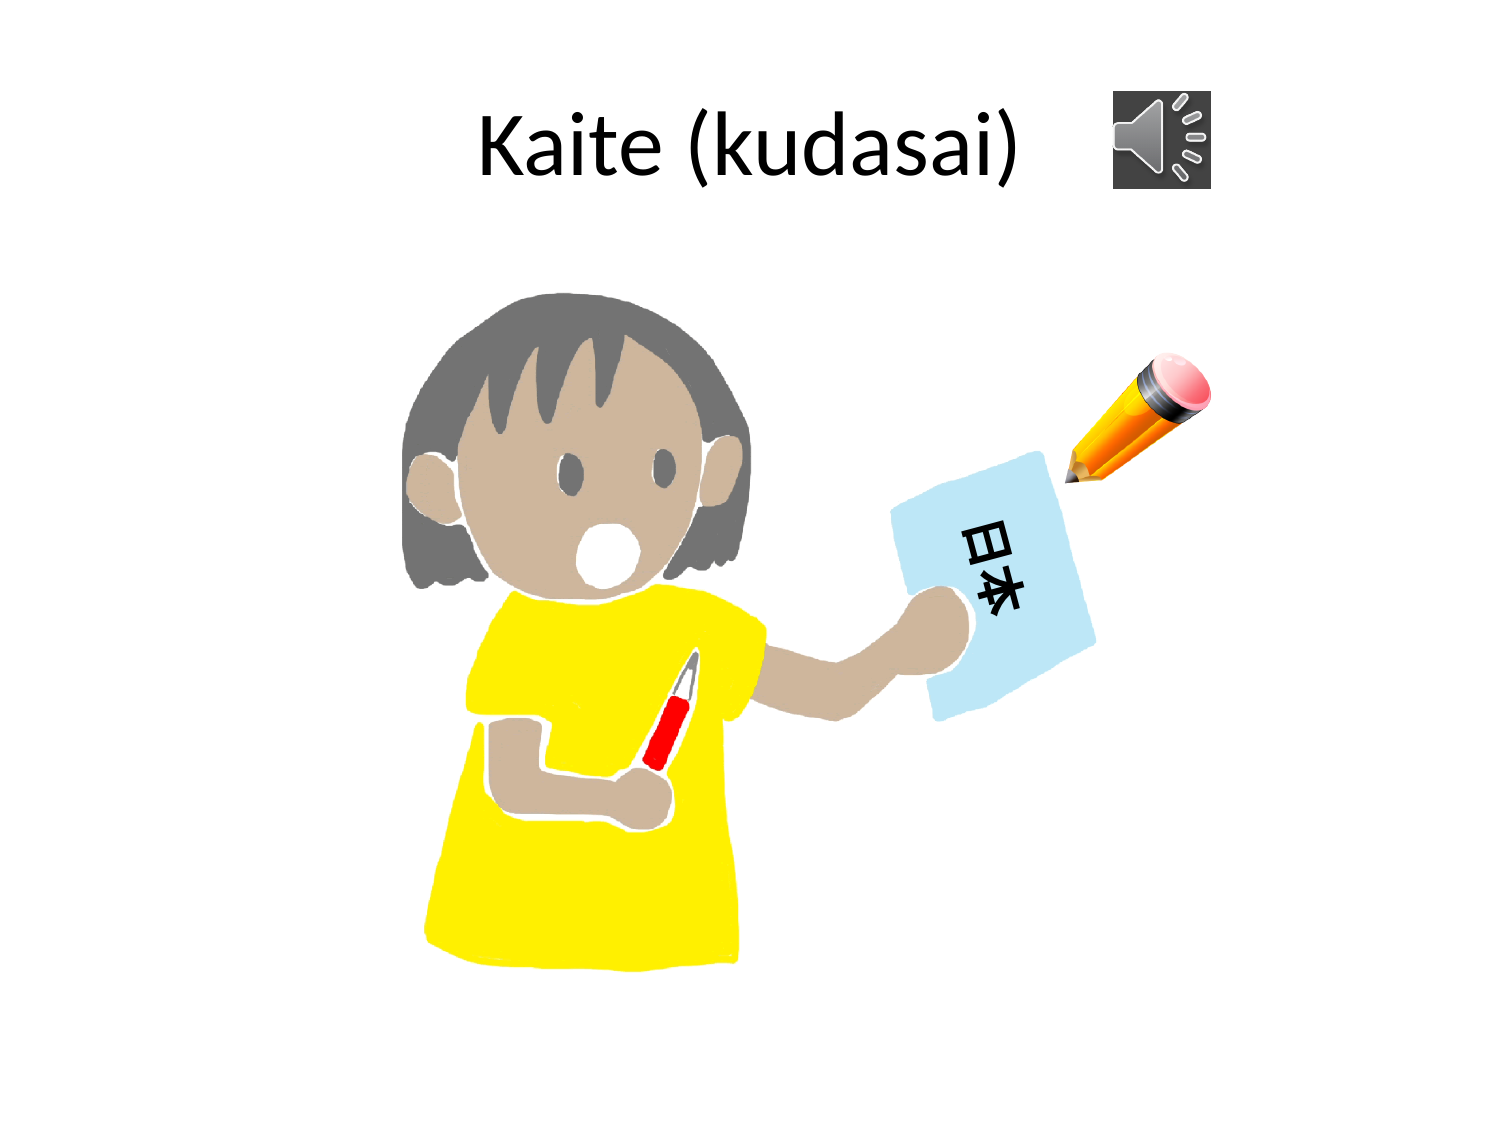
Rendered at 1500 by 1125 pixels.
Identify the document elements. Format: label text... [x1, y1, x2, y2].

picture [1111, 89, 1213, 191]
picture [1056, 345, 1213, 502]
title Kaite (kudasai) [75, 45, 1425, 233]
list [358, 262, 1141, 1006]
